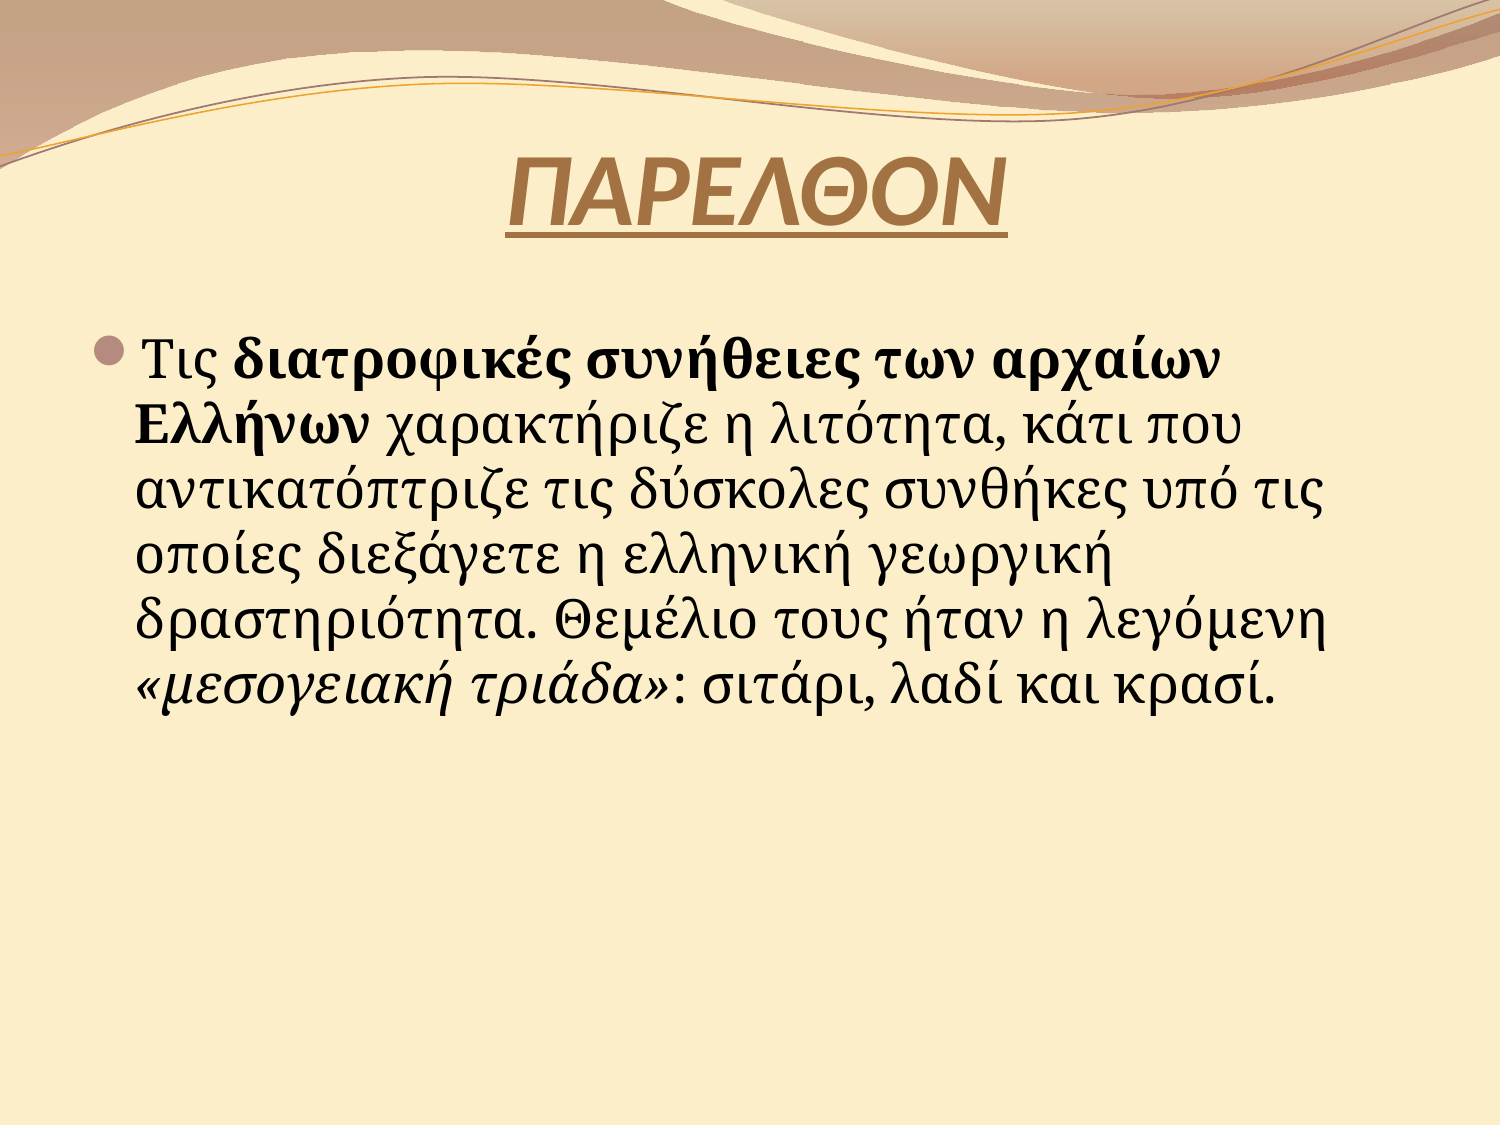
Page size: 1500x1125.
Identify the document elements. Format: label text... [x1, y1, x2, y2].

list Τις διατροφικές συνήθειες των αρχαίων Ελλήνων χαρακτήριζε η λιτότητα, κάτι που αντικατόπτριζε τις δύσκολες συνθήκες υπό τις οποίες διεξάγετε η ελληνική γεωργική δραστηριότητα. Θεμέλιο τους ήταν η λεγόμενη «μεσογειακή τριάδα»: σιτάρι, λαδί και κρασί. [75, 317, 1425, 1038]
title ΠΑΡΕΛΘΟΝ [82, 58, 1432, 247]
